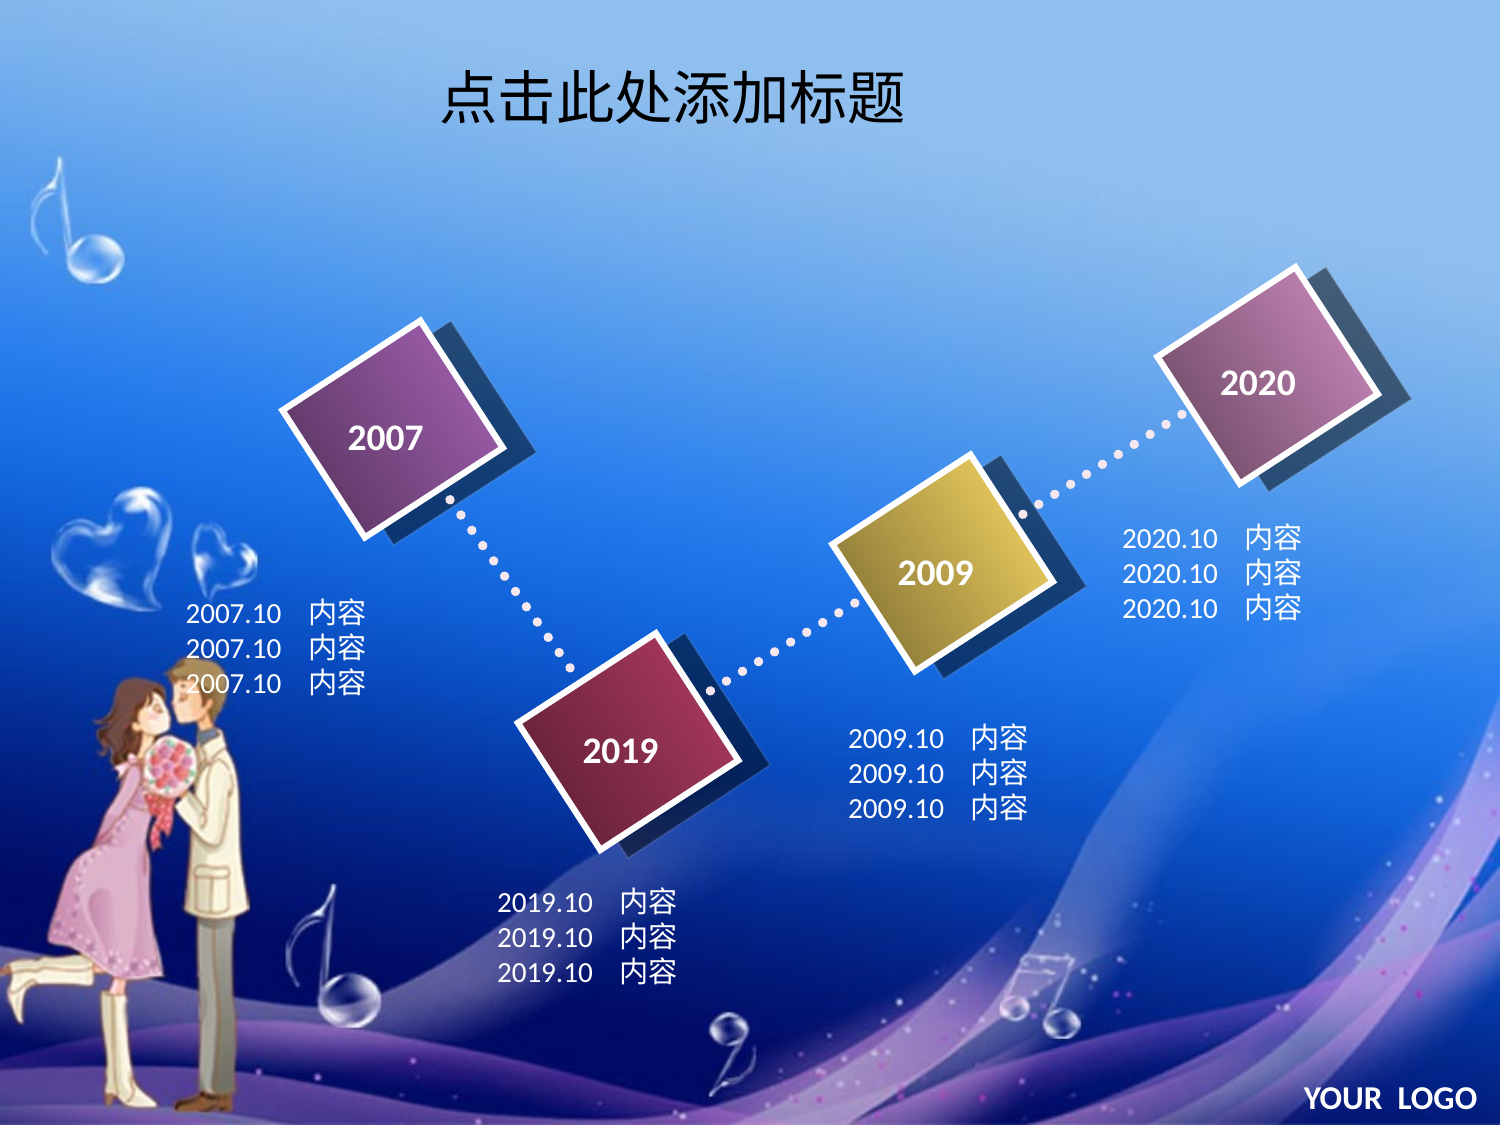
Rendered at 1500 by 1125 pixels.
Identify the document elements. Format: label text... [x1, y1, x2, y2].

text_box 2019 [567, 718, 674, 778]
text_box [832, 454, 1053, 672]
text_box [517, 633, 739, 850]
text_box 2007.10 内容 2007.10 内容 2007.10 内容 [170, 587, 382, 707]
text_box [282, 320, 503, 538]
text_box 2007 [332, 405, 439, 466]
picture [0, 0, 1500, 1125]
text_box 点击此处添加标题 [424, 43, 1025, 150]
text_box 2019.10 内容 2019.10 内容 2019.10 内容 [482, 876, 693, 996]
text_box 2020.10 内容 2020.10 内容 2020.10 内容 [1107, 512, 1318, 632]
text_box 2009.10 内容 2009.10 内容 2009.10 内容 [833, 712, 1044, 832]
text_box 2020 [1205, 350, 1311, 411]
text_box [1157, 267, 1378, 484]
text_box 2009 [882, 540, 989, 600]
